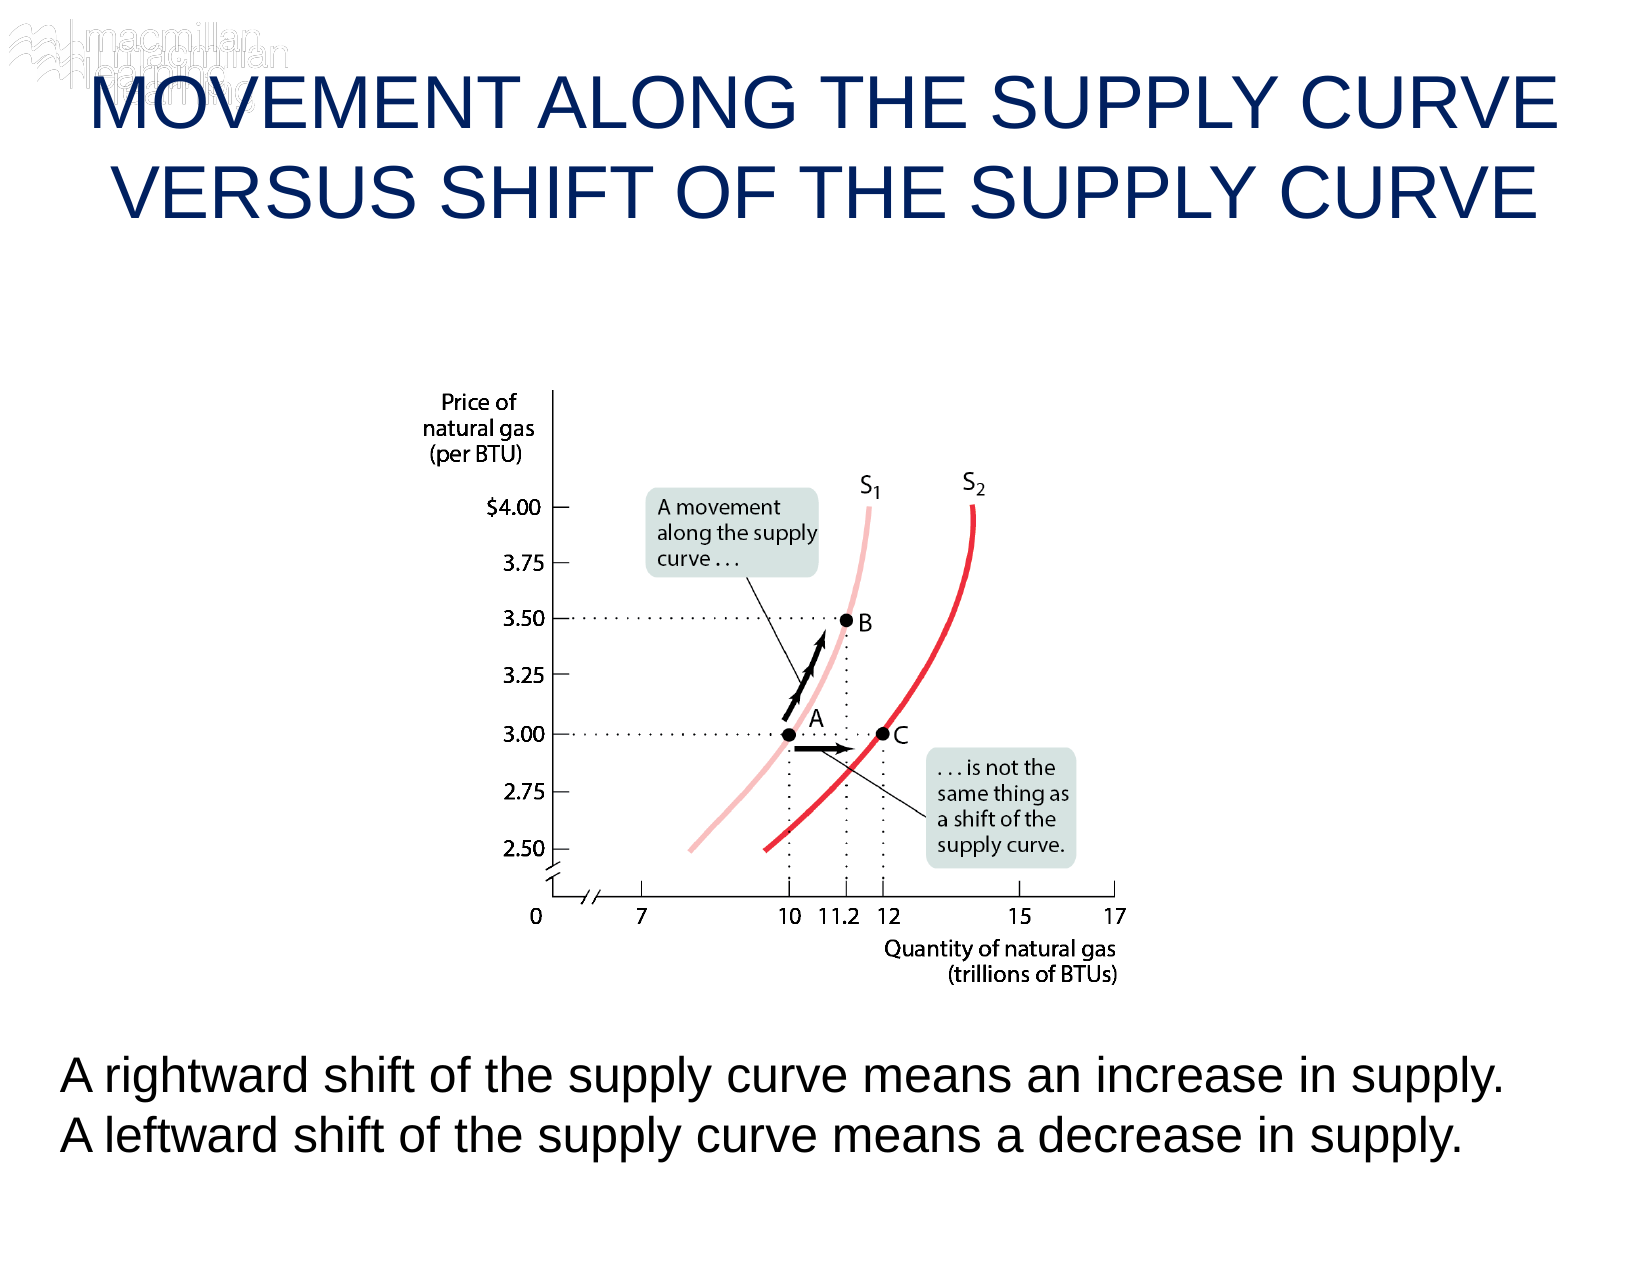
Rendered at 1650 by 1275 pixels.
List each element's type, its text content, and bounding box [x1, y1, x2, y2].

text_box A rightward shift of the supply curve means an increase in supply. A leftward shift of the supply curve means a decrease in supply. [45, 1035, 1626, 1170]
title MOVEMENT ALONG THE SUPPLY CURVE VERSUS SHIFT OF THE SUPPLY CURVE [0, 63, 1650, 225]
picture [421, 388, 1127, 988]
picture [9, 19, 288, 63]
